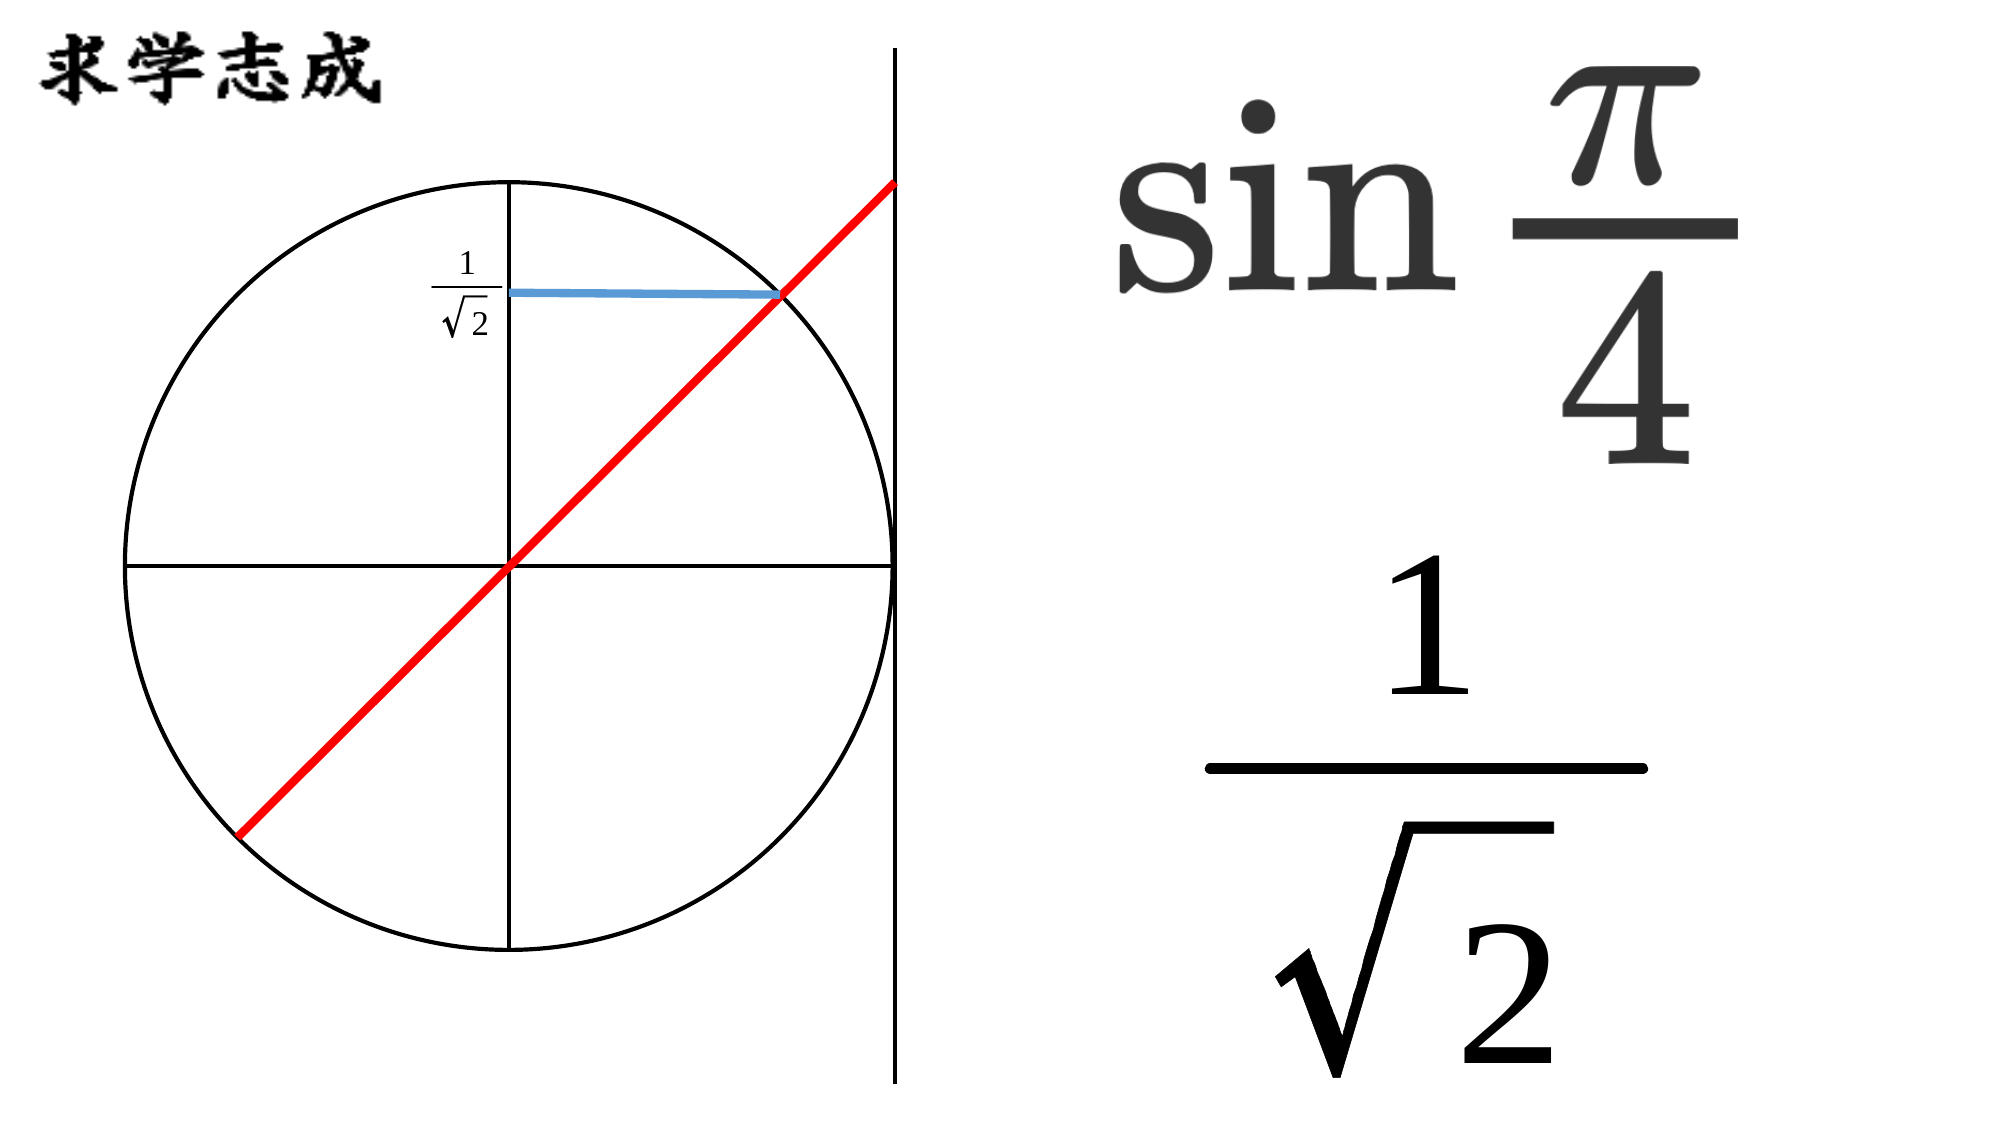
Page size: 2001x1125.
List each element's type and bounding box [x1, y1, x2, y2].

picture [18, 0, 403, 166]
text_box [237, 182, 895, 838]
picture [1060, 6, 1799, 524]
text_box [123, 293, 782, 951]
text_box [428, 243, 507, 346]
text_box [1187, 524, 1672, 1125]
